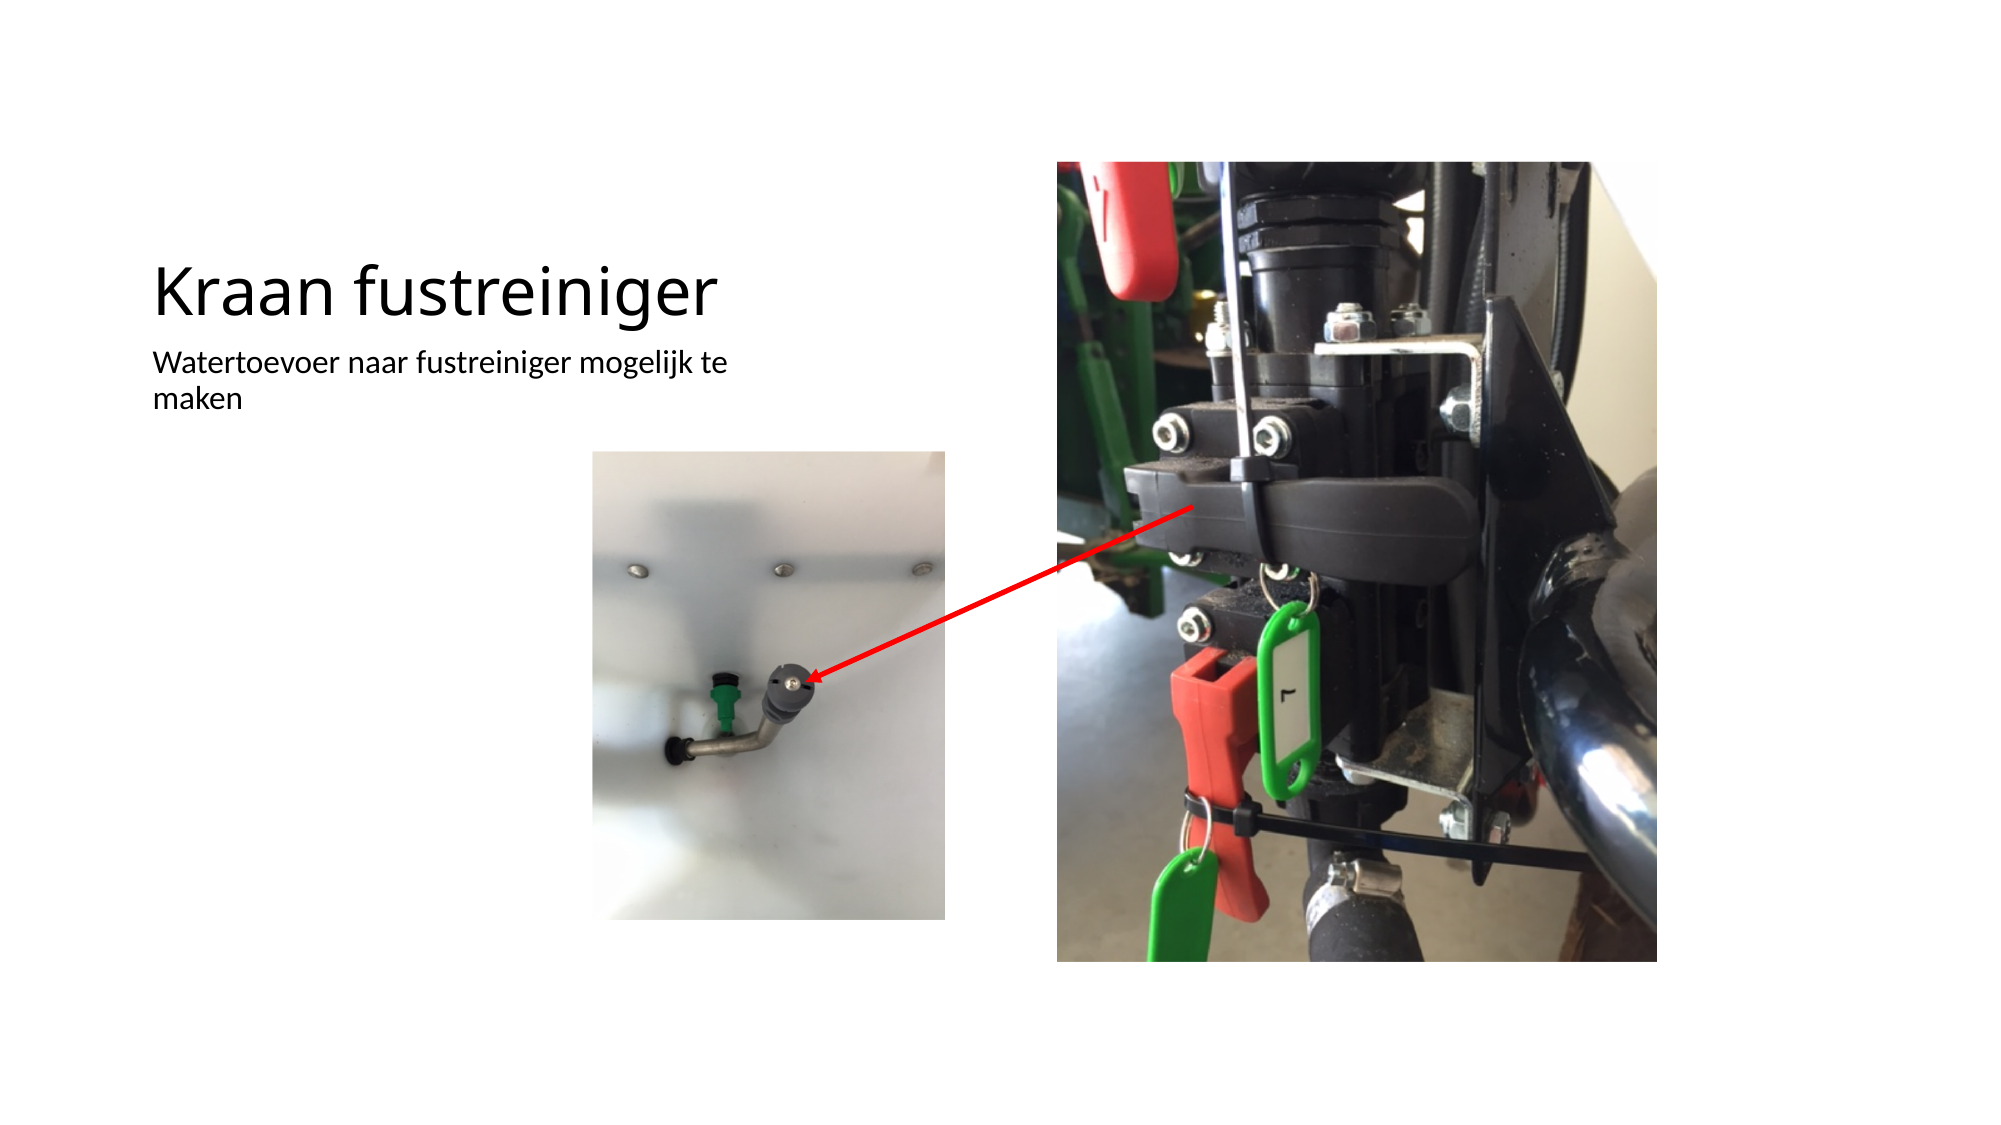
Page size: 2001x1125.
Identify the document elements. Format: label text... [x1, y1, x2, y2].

picture [534, 452, 1003, 920]
list Watertoevoer naar fustreiniger mogelijk te maken [137, 337, 783, 963]
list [956, 261, 1757, 862]
picture [1057, 163, 1657, 261]
title Kraan fustreiniger [137, 75, 783, 337]
picture [1057, 862, 1657, 961]
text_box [805, 506, 1193, 683]
